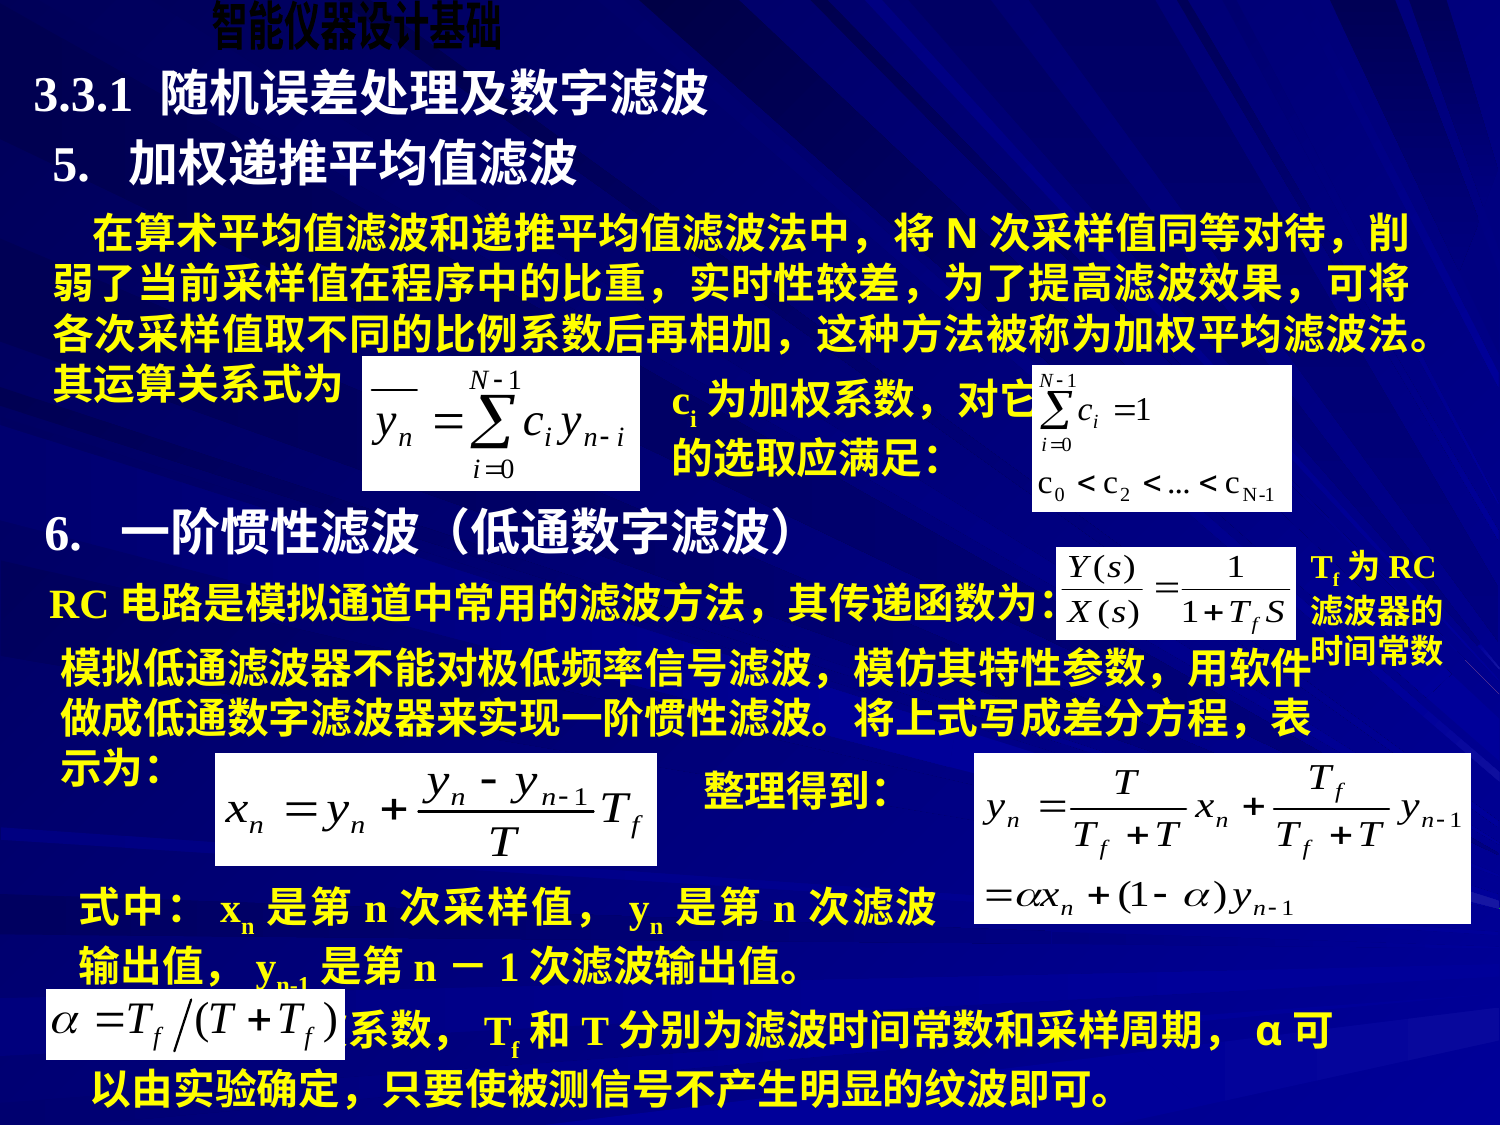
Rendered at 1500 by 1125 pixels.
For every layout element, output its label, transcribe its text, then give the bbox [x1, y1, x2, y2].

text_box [362, 355, 641, 492]
text_box 模拟低通滤波器不能对极低频率信号滤波，模仿其特性参数，用软件做成低通数字滤波器来实现一阶惯性滤波。将上式写成差分方程，表示为： [45, 634, 1330, 800]
text_box 整理得到： [688, 800, 953, 822]
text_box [45, 988, 345, 1061]
text_box 3.3.1 随机误差处理及数字滤波 [18, 54, 881, 130]
text_box 为滤波系数，Tf和T分别为滤波时间常数和采样周期，α可以由实验确定，只要使被测信号不产生明显的纹波即可。 [75, 996, 1388, 1121]
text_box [1055, 546, 1297, 641]
text_box 6. 一阶惯性滤波（低通数字滤波） [29, 493, 1005, 569]
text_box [1031, 365, 1292, 513]
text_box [973, 752, 1472, 925]
text_box RC电路是模拟通道中常用的滤波方法，其传递函数为： [34, 568, 1050, 684]
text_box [215, 752, 658, 867]
text_box Tf为RC滤波器的时间常数 [1295, 537, 1487, 678]
text_box 5. 加权递推平均值滤波 [37, 130, 661, 199]
text_box ci为加权系数，对它的选取应满足： [656, 365, 1029, 490]
text_box 式中：xn是第n次采样值，yn是第n次滤波输出值，yn-1是第n－1次滤波输出值。 [63, 873, 953, 996]
text_box 在算术平均值滤波和递推平均值滤波法中，将N次采样值同等对待，削弱了当前采样值在程序中的比重，实时性较差，为了提高滤波效果，可将各次采样值取不同的比例系数后再相加，这种方法被称为加权平均滤波法。其运算关系式为 [37, 199, 1425, 415]
